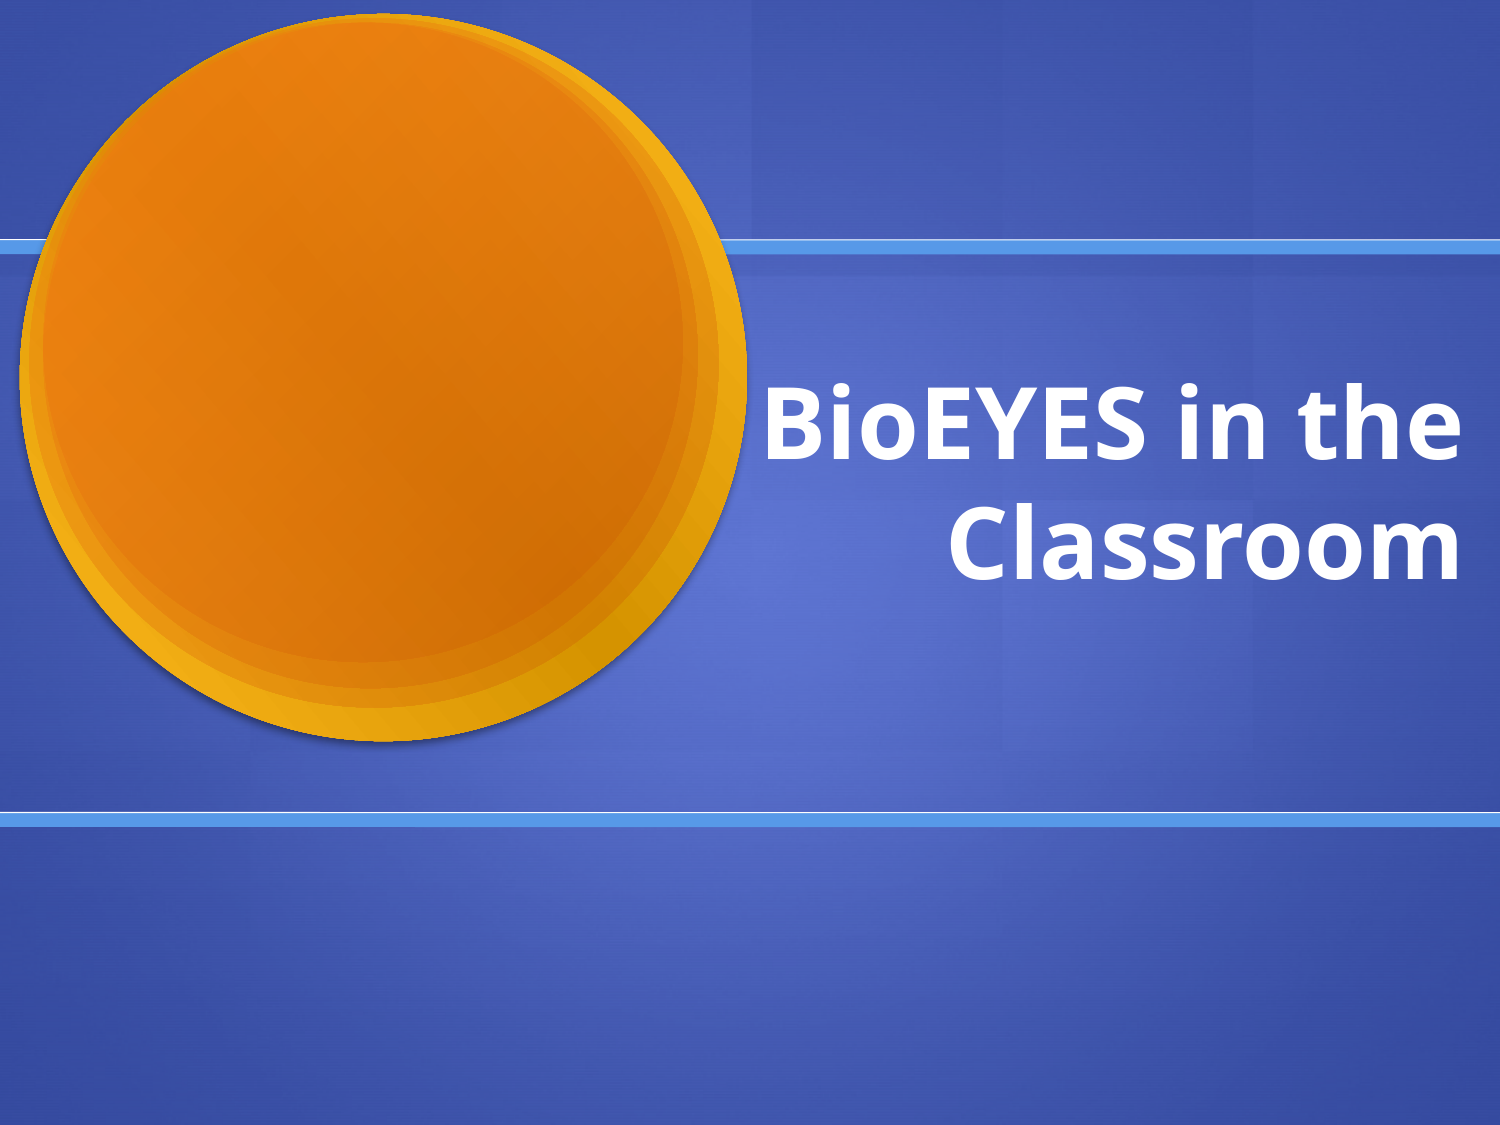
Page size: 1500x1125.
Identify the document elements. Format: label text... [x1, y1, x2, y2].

title BioEYES in the Classroom [675, 258, 1481, 608]
